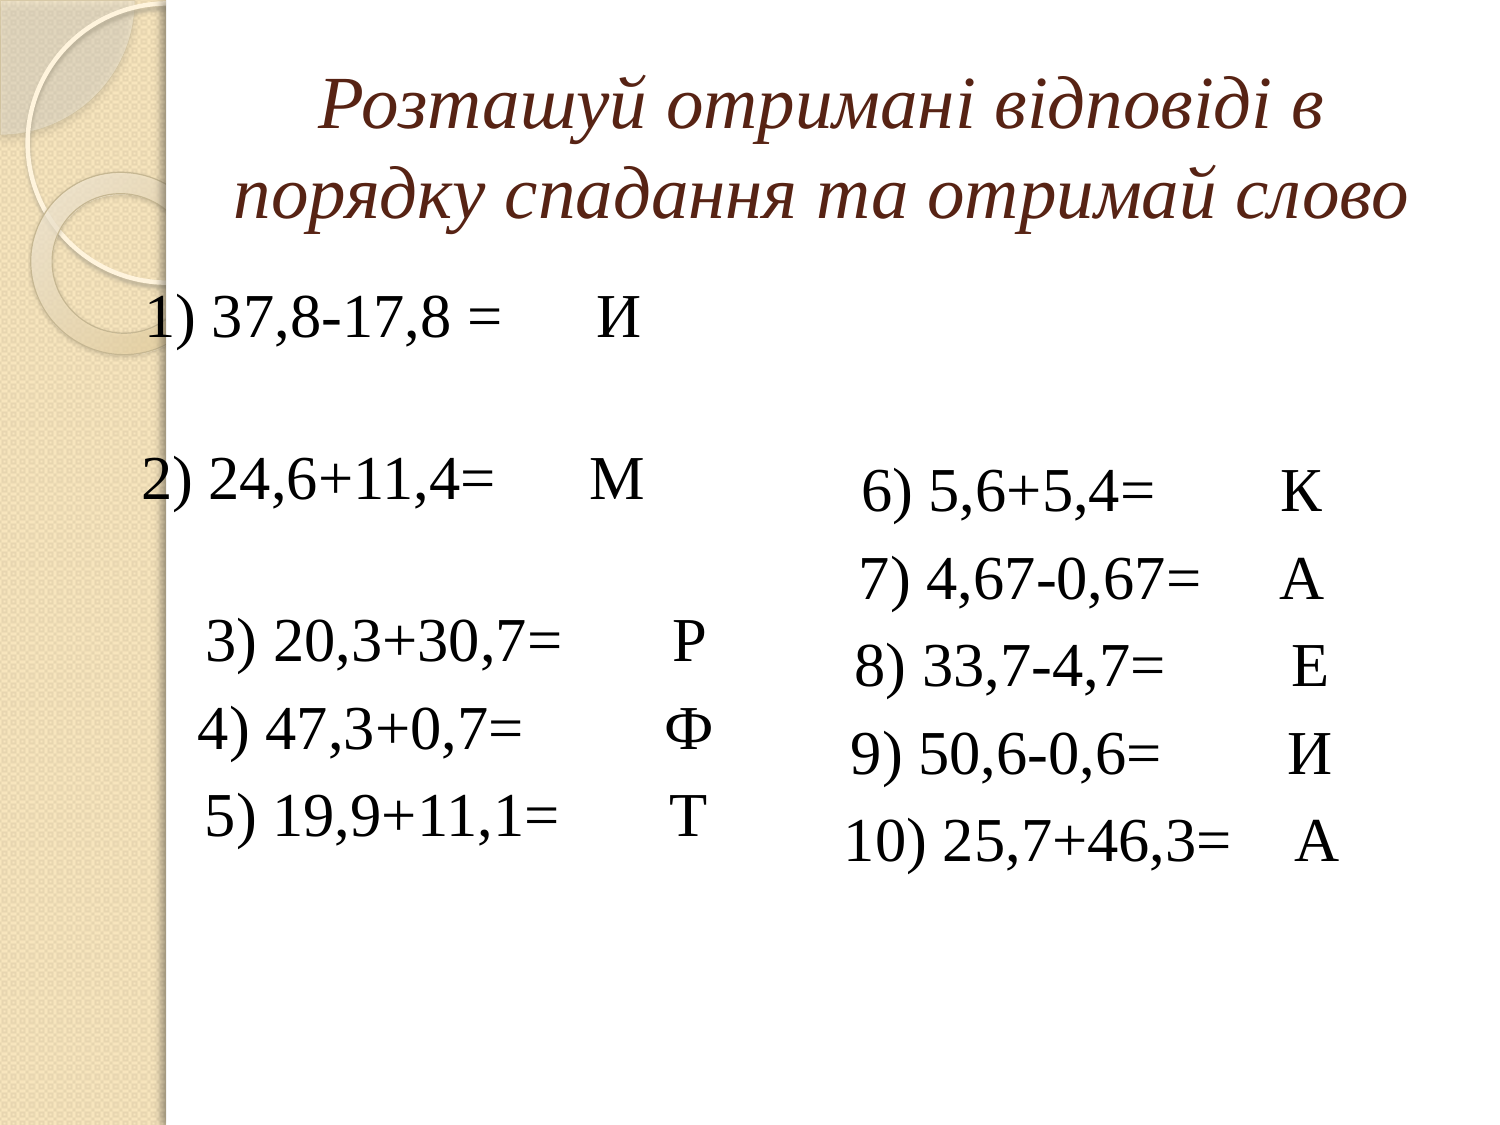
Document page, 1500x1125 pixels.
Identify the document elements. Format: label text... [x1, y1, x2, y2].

list 1) 37,8-17,8 = И 2) 24,6+11,4= М 3) 20,3+30,7= Р 4) 47,3+0,7= Ф 5) 19,9+11,1= Т 6) 5,6+5,4= К 7) 4,67-0,67= А 8) 33,7-4,7= Е 9) 50,6-0,6= И 10) 25,7+46,3= А [123, 267, 1425, 1005]
title Розташуй отримані відповіді в порядку спадання та отримай слово [194, 19, 1449, 268]
